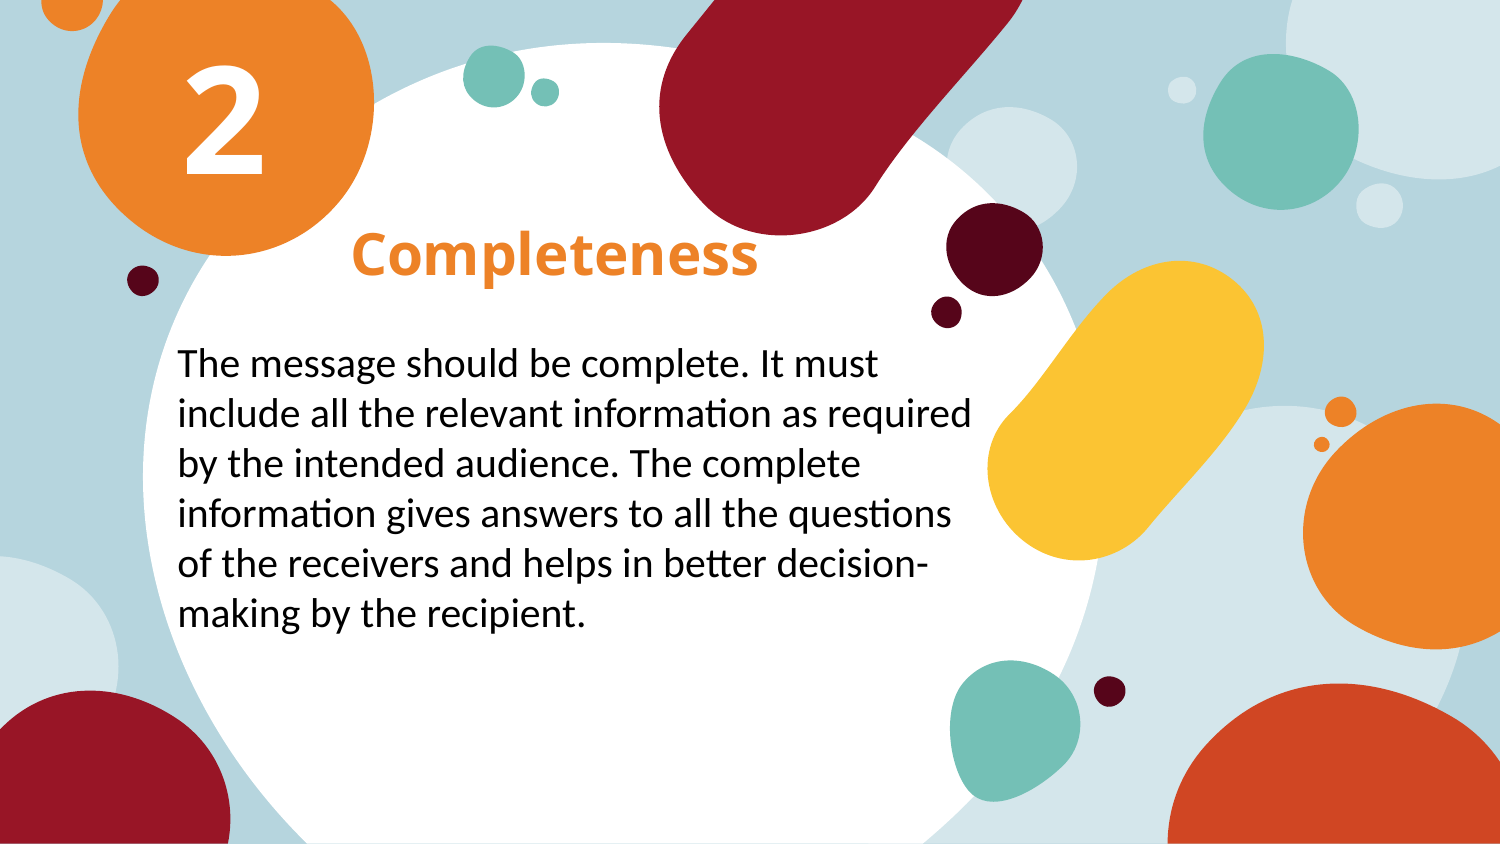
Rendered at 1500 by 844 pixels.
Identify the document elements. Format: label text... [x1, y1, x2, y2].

title Completeness [350, 171, 777, 288]
text_box 2 [78, 0, 371, 230]
text_box The message should be complete. It must include all the relevant information as required by the intended audience. The complete information gives answers to all the questions of the receivers and helps in better decision-making by the recipient. [162, 328, 988, 644]
